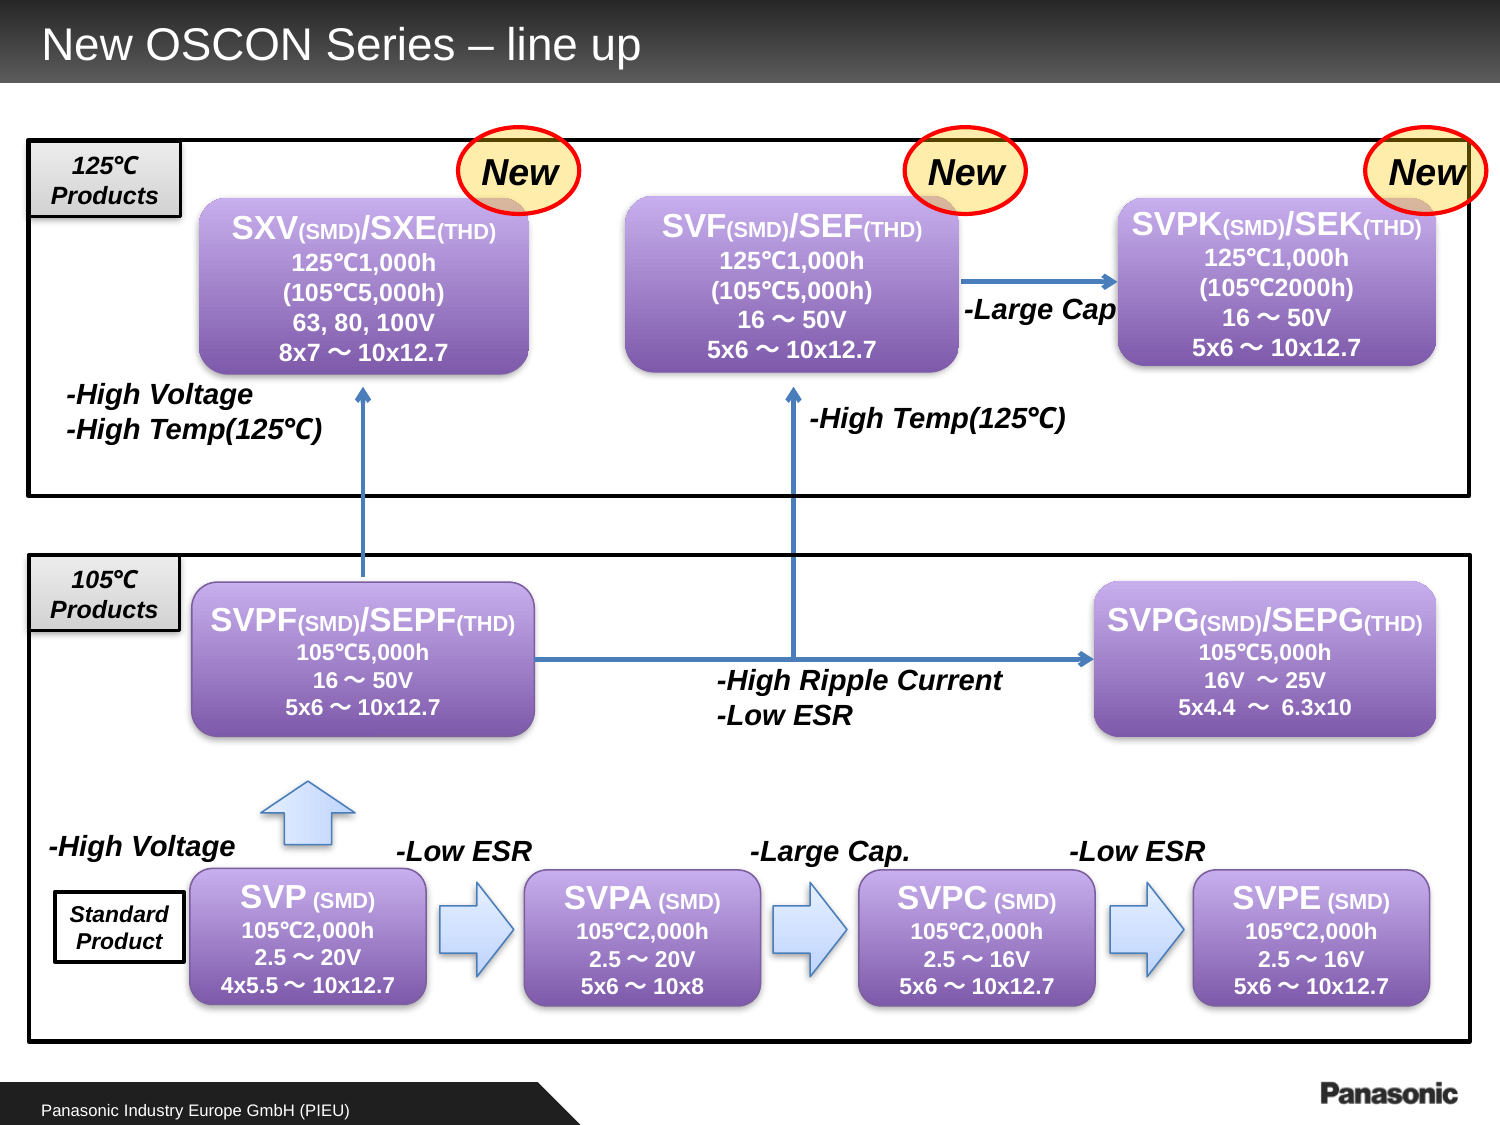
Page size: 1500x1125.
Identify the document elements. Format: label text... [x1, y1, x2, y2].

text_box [904, 127, 1026, 214]
text_box 105℃ Products [29, 555, 180, 631]
picture [1320, 1081, 1459, 1105]
text_box SVF(SMD)/SEF(THD) 125℃1,000h (105℃5,000h) 16～50V 5x6～10x12.7 [625, 195, 960, 373]
text_box [28, 554, 1470, 1042]
text_box [28, 139, 1470, 497]
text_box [591, 386, 794, 659]
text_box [457, 127, 580, 214]
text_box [1365, 127, 1487, 214]
text_box 125℃ Products [29, 142, 181, 217]
title New OSCON Series – line up [41, 20, 1459, 65]
